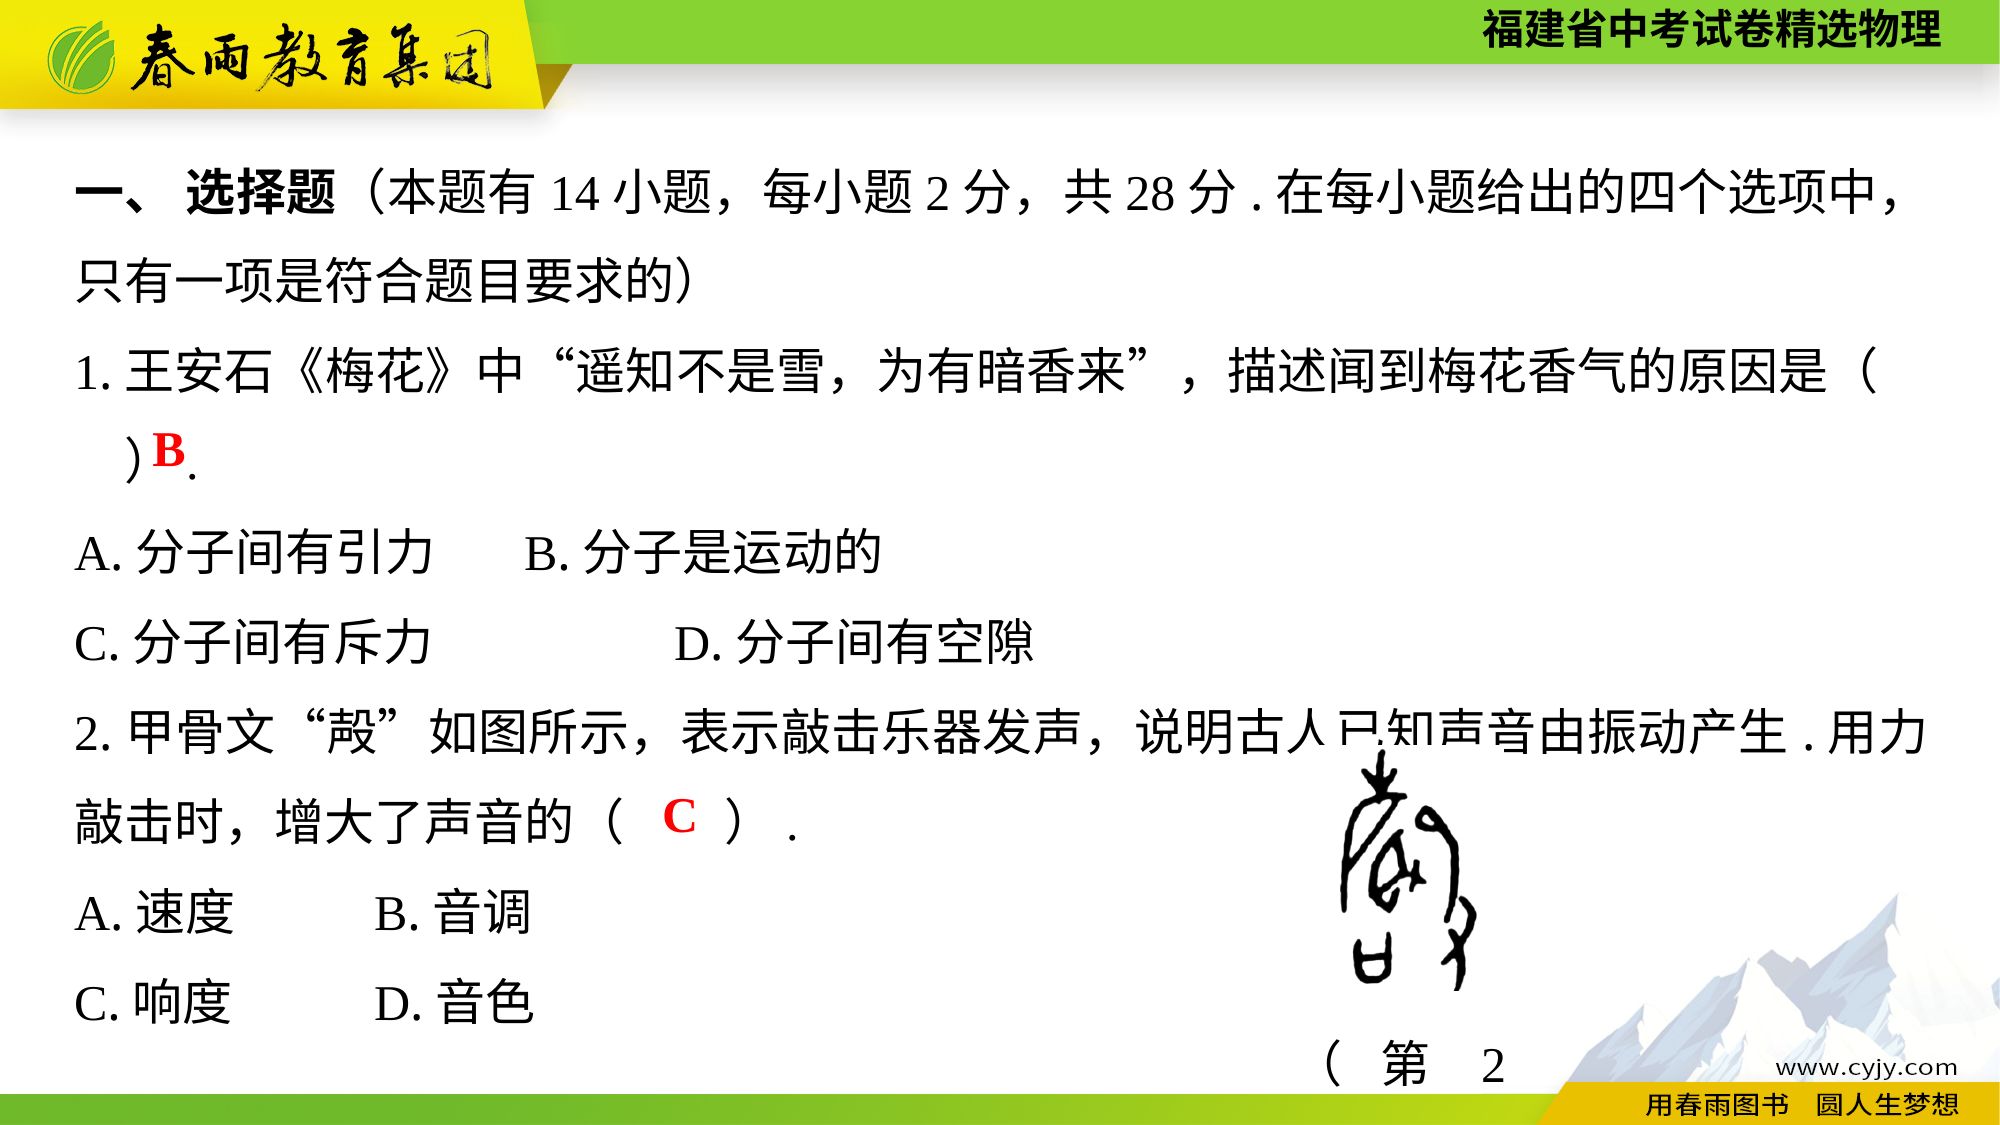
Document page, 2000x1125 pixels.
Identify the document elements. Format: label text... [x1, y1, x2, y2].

picture [0, 0, 2000, 1125]
list 一、 选择题（本题有14小题，每小题2分，共28分.在每小题给出的四个选项中，只有一项是符合题目要求的） 1.王安石《梅花》中“遥知不是雪，为有暗香来”，描述闻到梅花香气的原因是（ ）. A.分子间有引力 B.分子是运动的 C.分子间有斥力 D.分子间有空隙 2.甲骨文“殸”如图所示，表示敲击乐器发声，说明古人已知声音由振动产生.用力敲击时，增大了声音的（ ）. A.速度 B.音调 C.响度 D.音色 [59, 122, 1944, 1035]
text_box C [647, 775, 712, 850]
text_box B [137, 408, 202, 484]
text_box （第2题） [1277, 994, 1533, 1100]
